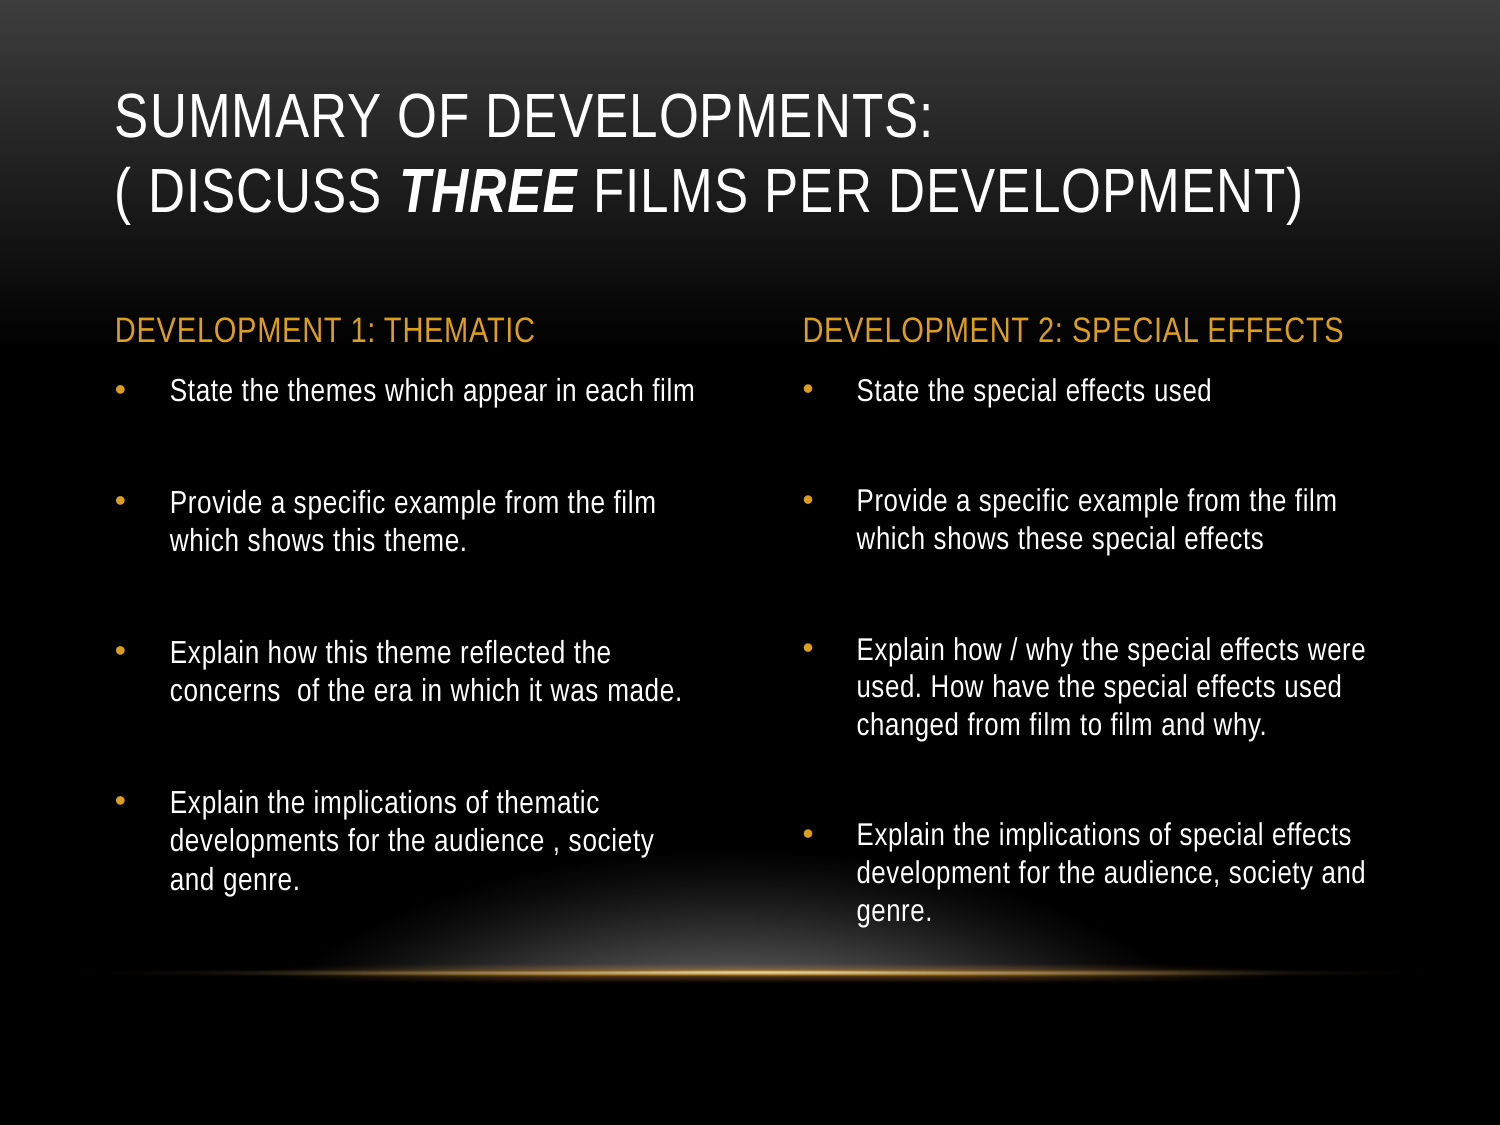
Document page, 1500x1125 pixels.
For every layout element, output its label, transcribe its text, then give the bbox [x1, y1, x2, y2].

list DEVELOPMENT 1: THEMATIC [99, 262, 713, 357]
list State the themes which appear in each film Provide a specific example from the film which shows this theme. Explain how this theme reflected the concerns of the era in which it was made. Explain the implications of thematic developments for the audience , society and genre. [99, 362, 713, 938]
picture [0, 0, 1500, 1125]
list DEVELOPMENT 2: SPECIAL EFFECTS [787, 262, 1400, 357]
list State the special effects used Provide a specific example from the film which shows these special effects Explain how / why the special effects were used. How have the special effects used changed from film to film and why. Explain the implications of special effects development for the audience, society and genre. [787, 362, 1400, 938]
title SUMMARY OF DEVELOPMENTS: ( Discuss THREE FILMS PER DEVELOPMENT) [99, 45, 1400, 233]
